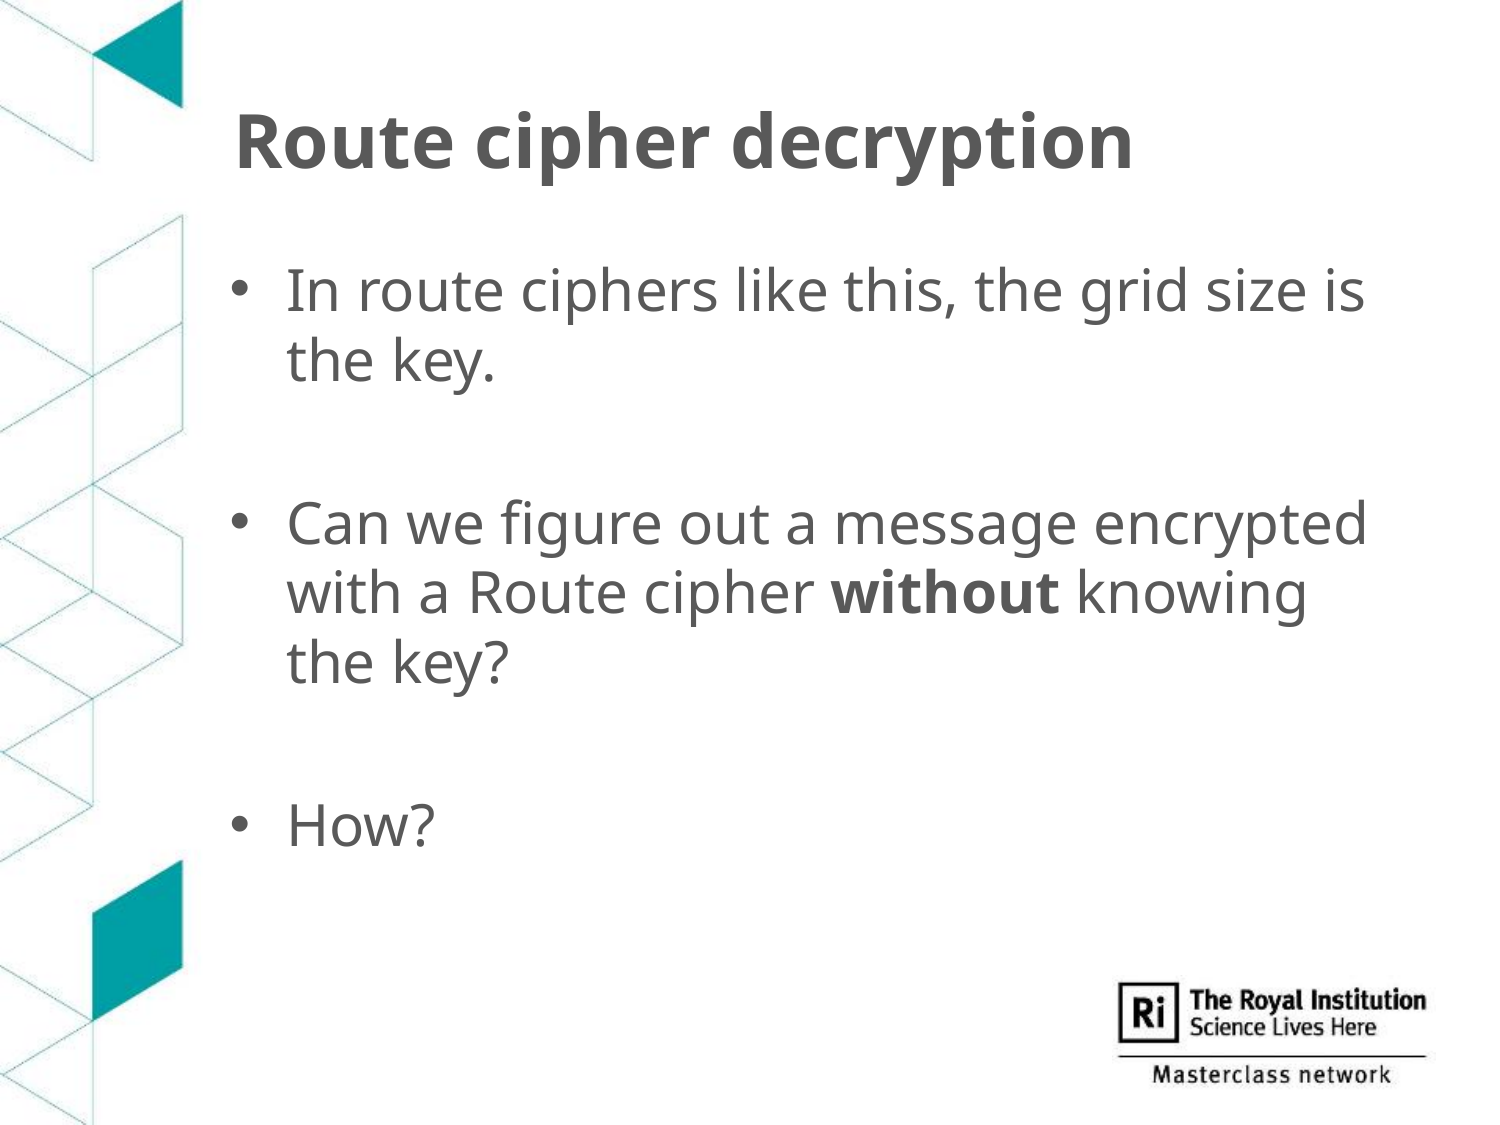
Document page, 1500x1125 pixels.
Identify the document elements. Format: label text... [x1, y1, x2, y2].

title Route cipher decryption [218, 45, 1176, 184]
picture [0, 0, 215, 1125]
list In route ciphers like this, the grid size is the key. Can we figure out a message encrypted with a Route cipher without knowing the key? How? [214, 184, 1425, 927]
picture [1112, 975, 1436, 1102]
